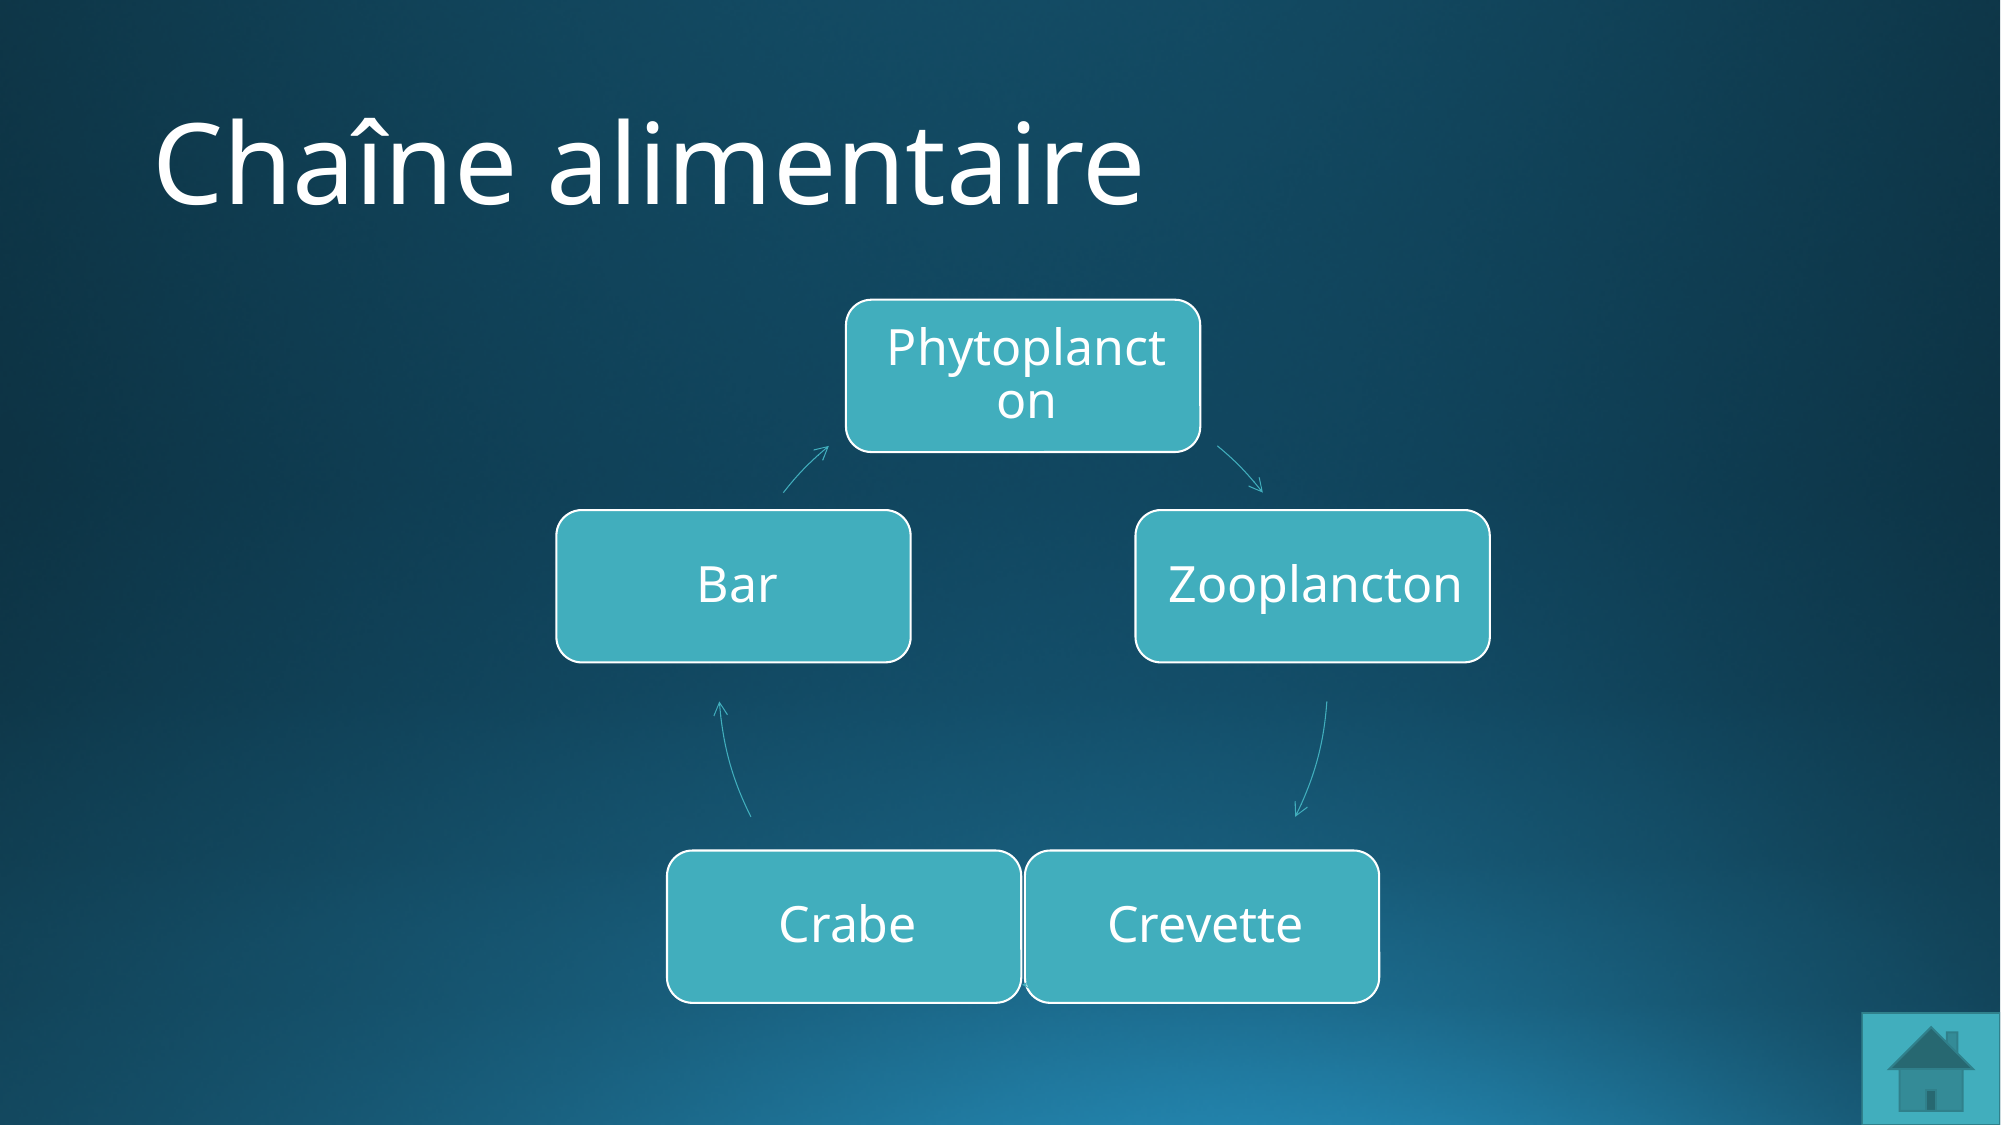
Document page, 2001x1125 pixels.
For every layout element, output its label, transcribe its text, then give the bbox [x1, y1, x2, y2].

title Chaîne alimentaire [137, 59, 1863, 278]
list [183, 299, 1863, 1014]
picture [0, 0, 2001, 1125]
